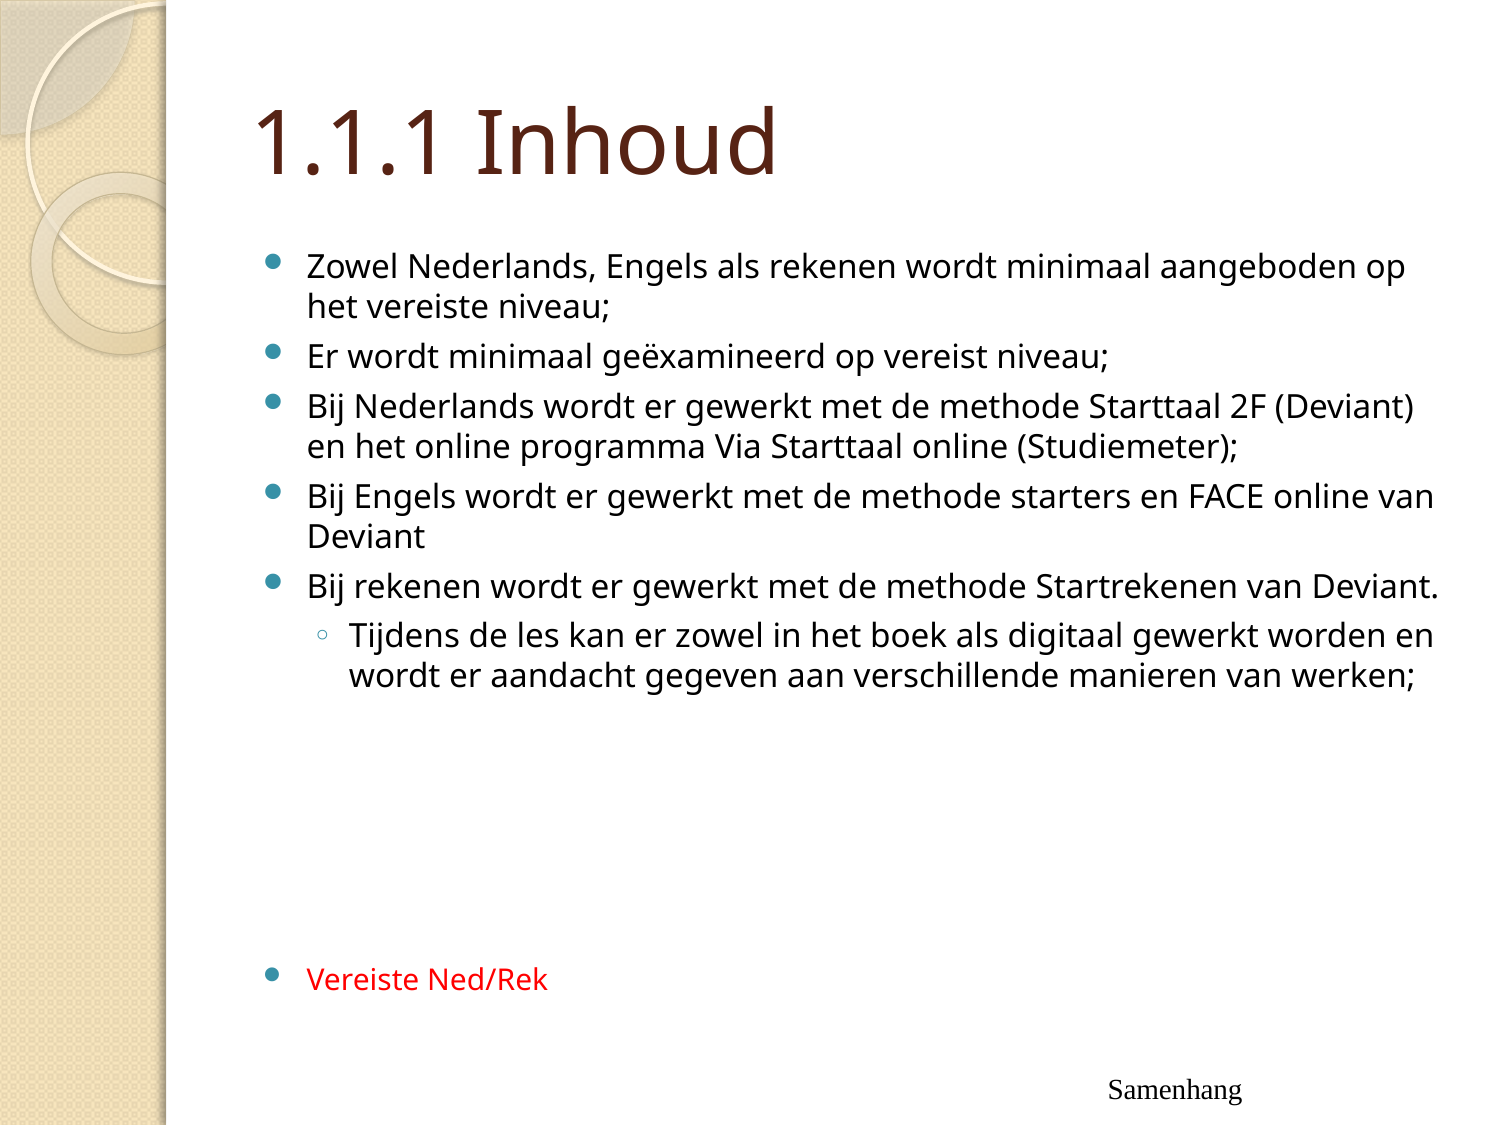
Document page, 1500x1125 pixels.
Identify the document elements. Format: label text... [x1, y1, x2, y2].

list Zowel Nederlands, Engels als rekenen wordt minimaal aangeboden op het vereiste niveau; Er wordt minimaal geëxamineerd op vereist niveau; Bij Nederlands wordt er gewerkt met de methode Starttaal 2F (Deviant) en het online programma Via Starttaal online (Studiemeter); Bij Engels wordt er gewerkt met de methode starters en FACE online van Deviant Bij rekenen wordt er gewerkt met de methode Startrekenen van Deviant. Tijdens de les kan er zowel in het boek als digitaal gewerkt worden en wordt er aandacht gegeven aan verschillende manieren van werken; Vereiste Ned/Rek [235, 237, 1466, 1025]
footer Samenhang [937, 1034, 1413, 1113]
title 1.1.1 Inhoud [235, 45, 1466, 233]
